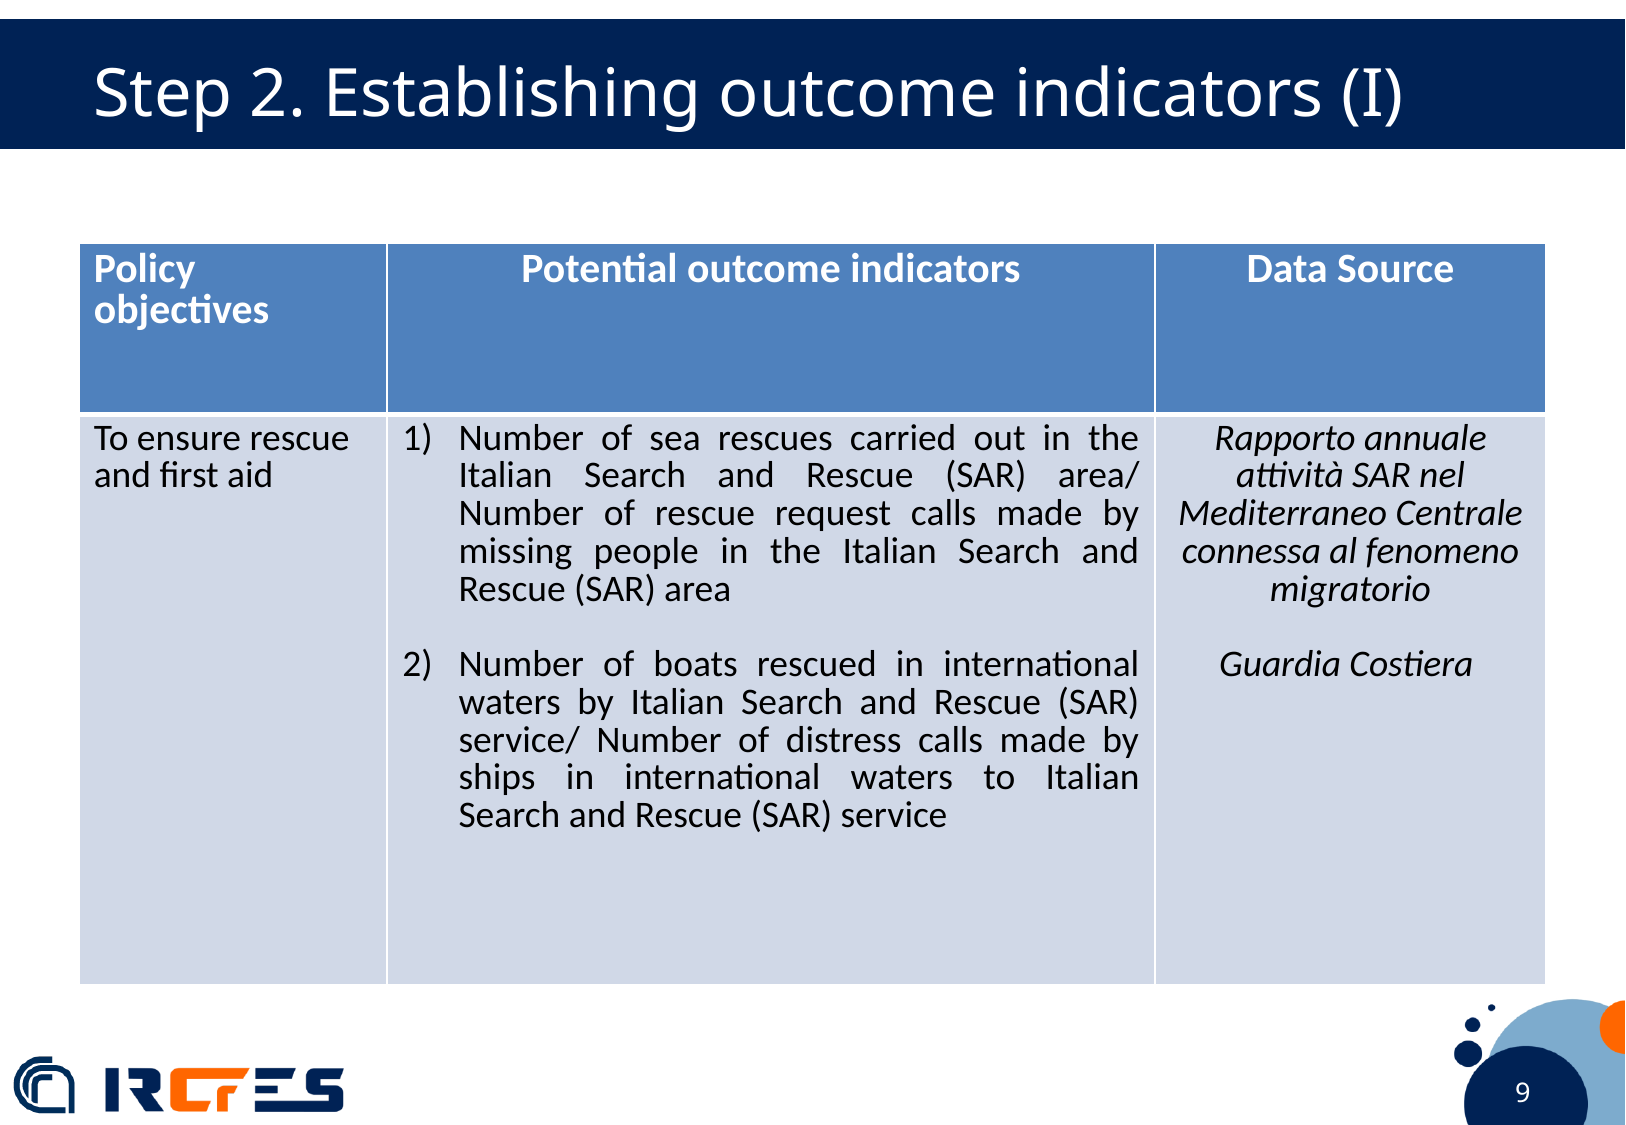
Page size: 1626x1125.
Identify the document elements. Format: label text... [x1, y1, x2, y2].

table_header Potential outcome indicators [388, 244, 1154, 412]
table_header Policy objectives [80, 244, 386, 412]
table_cell Rapporto annuale attività SAR nel Mediterraneo Centrale connessa al fenomeno migratorio Guardia Costiera [1156, 417, 1545, 984]
picture [1431, 986, 1625, 1125]
picture [9, 1051, 82, 1118]
table_cell To ensure rescue and first aid [80, 417, 386, 984]
table_cell Number of sea rescues carried out in the Italian Search and Rescue (SAR) area/ Number of rescue request calls made by missing people in the Italian Search and Rescue (SAR) area Number of boats rescued in international waters by Italian Search and Rescue (SAR) service/ Number of distress calls made by ships in international waters to Italian Search and Rescue (SAR) service [388, 417, 1154, 984]
table_header Data Source [1156, 244, 1545, 412]
text_box Step 2. Establishing outcome indicators (I) [78, 42, 1427, 138]
picture [103, 1066, 346, 1112]
